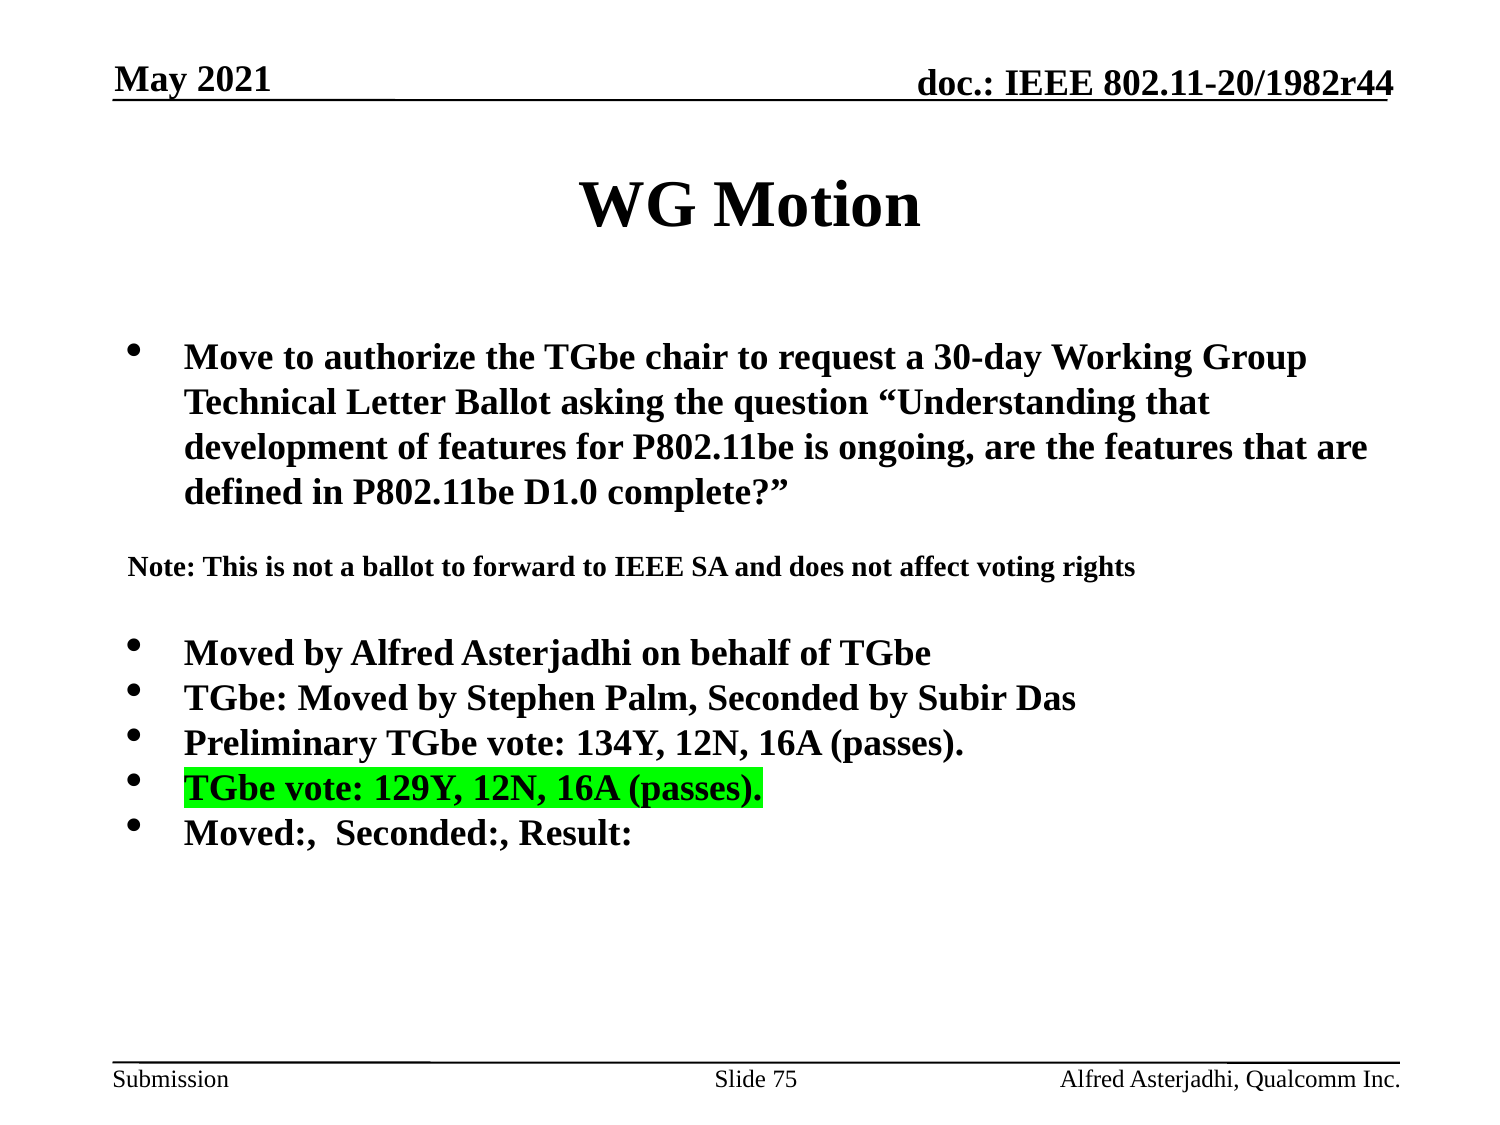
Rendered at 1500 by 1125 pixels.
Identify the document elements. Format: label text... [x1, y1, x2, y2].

slide_number Slide 75 [712, 1061, 800, 1123]
footer Alfred Asterjadhi, Qualcomm Inc. [878, 1061, 1402, 1093]
list Move to authorize the TGbe chair to request a 30-day Working Group Technical Letter Ballot asking the question “Understanding that development of features for P802.11be is ongoing, are the features that are defined in P802.11be D1.0 complete?” Note: This is not a ballot to forward to IEEE SA and does not affect voting rights Moved by Alfred Asterjadhi on behalf of TGbe TGbe: Moved by Stephen Palm, Seconded by Subir Das Preliminary TGbe vote: 134Y, 12N, 16A (passes). TGbe vote: 129Y, 12N, 16A (passes). Moved:, Seconded:, Result: [112, 324, 1388, 1000]
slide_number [114, 54, 423, 100]
title WG Motion [112, 112, 1388, 288]
